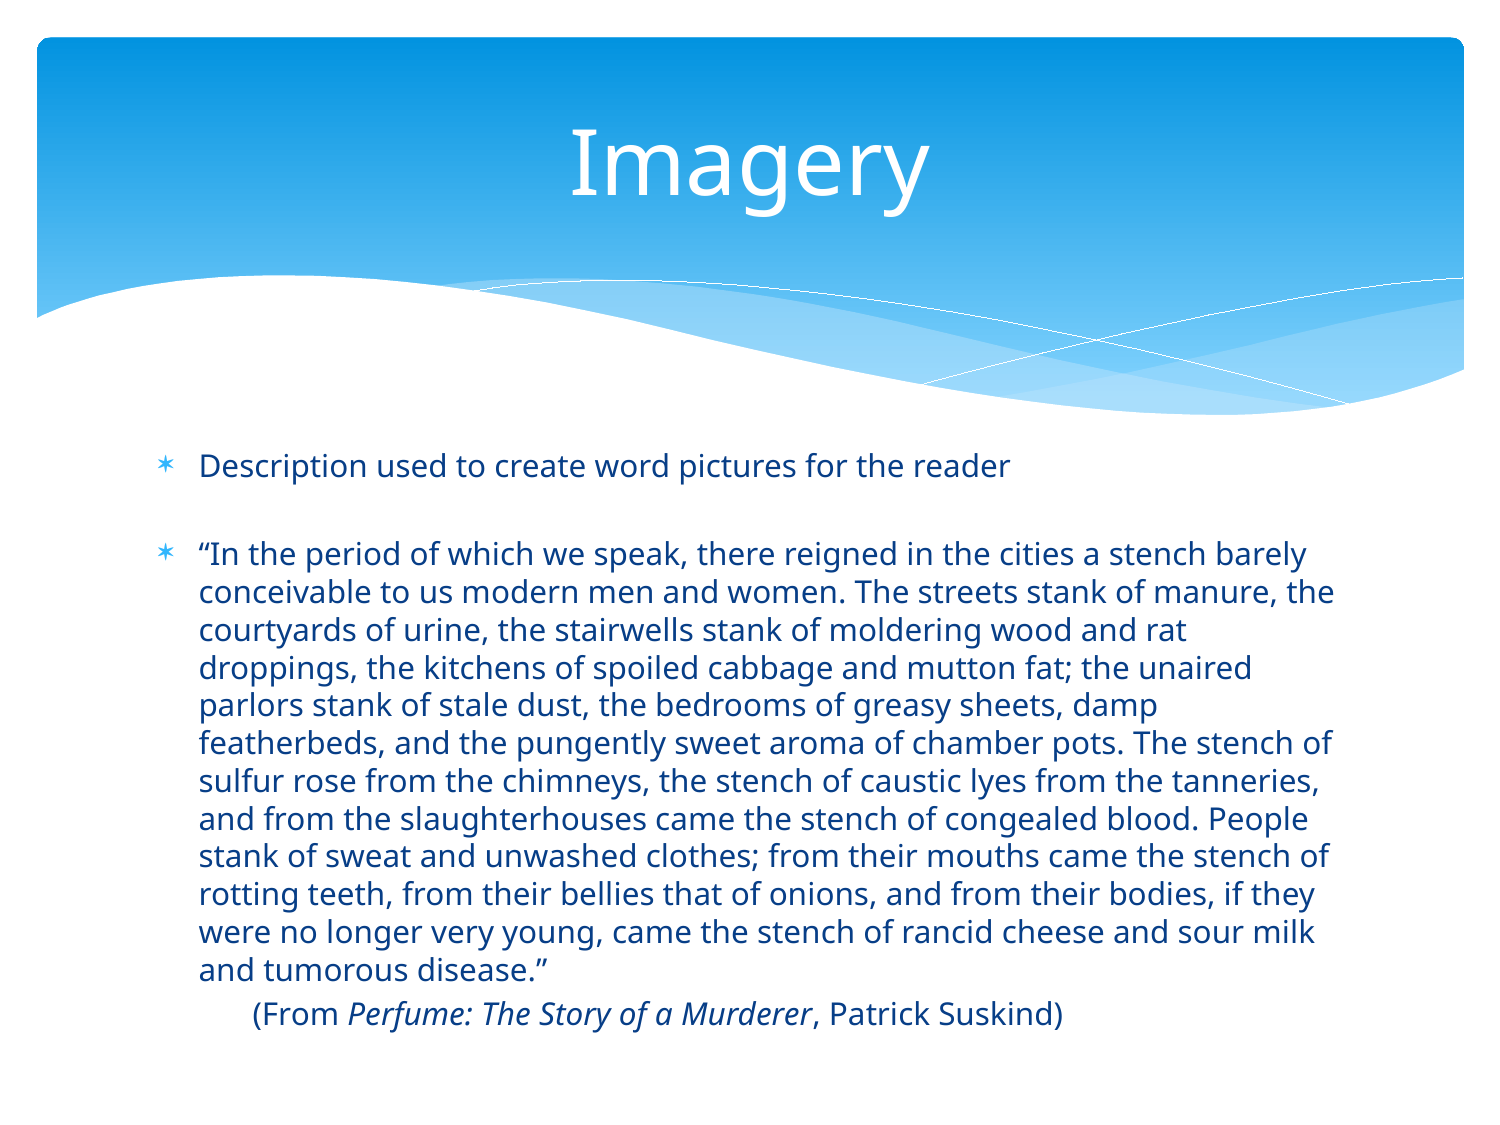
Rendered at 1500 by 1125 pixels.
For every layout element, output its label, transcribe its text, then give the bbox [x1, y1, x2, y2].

list Description used to create word pictures for the reader “In the period of which we speak, there reigned in the cities a stench barely conceivable to us modern men and women. The streets stank of manure, the courtyards of urine, the stairwells stank of moldering wood and rat droppings, the kitchens of spoiled cabbage and mutton fat; the unaired parlors stank of stale dust, the bedrooms of greasy sheets, damp featherbeds, and the pungently sweet aroma of chamber pots. The stench of sulfur rose from the chimneys, the stench of caustic lyes from the tanneries, and from the slaughterhouses came the stench of congealed blood. People stank of sweat and unwashed clothes; from their mouths came the stench of rotting teeth, from their bellies that of onions, and from their bodies, if they were no longer very young, came the stench of rancid cheese and sour milk and tumorous disease.” (From Perfume: The Story of a Murderer, Patrick Suskind) [143, 438, 1359, 1050]
title Imagery [75, 55, 1425, 261]
